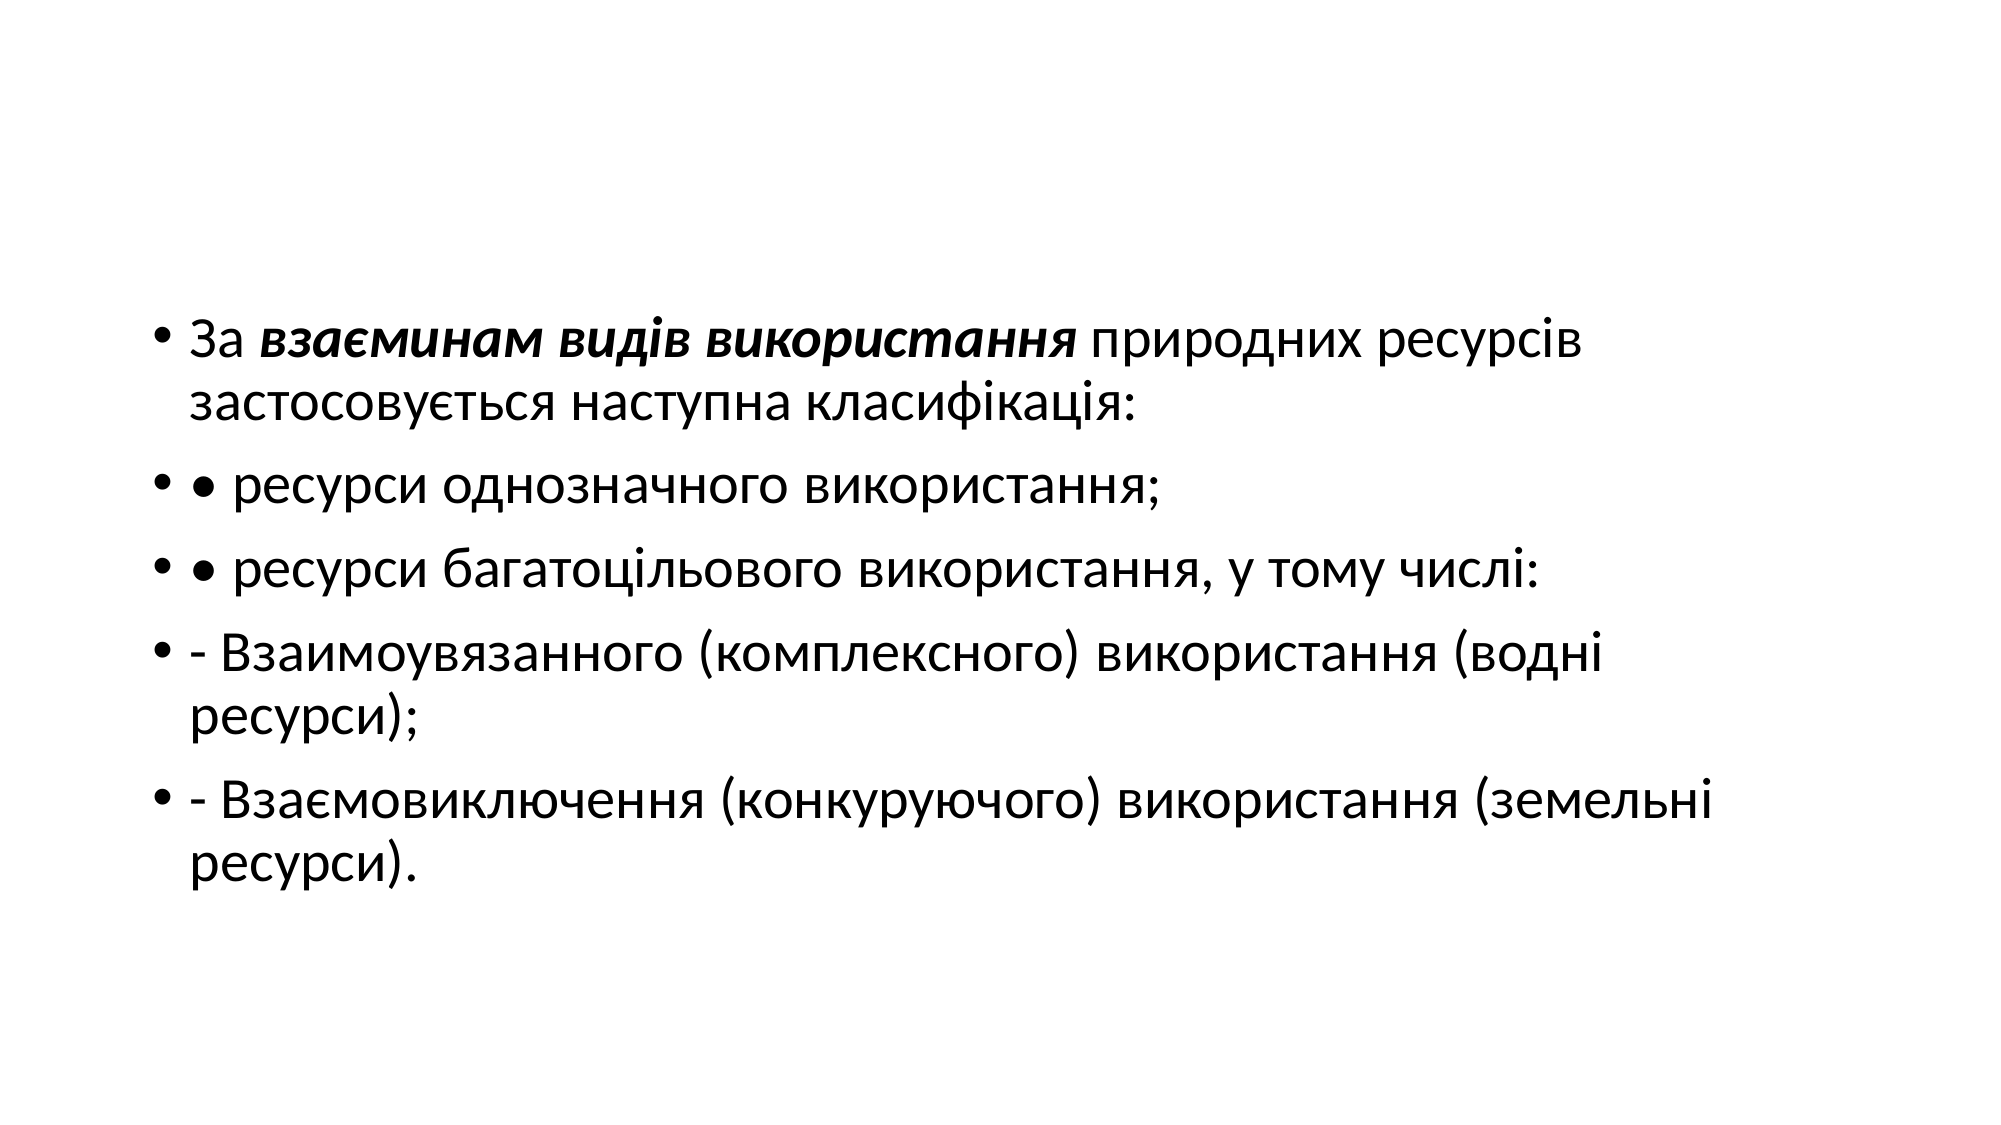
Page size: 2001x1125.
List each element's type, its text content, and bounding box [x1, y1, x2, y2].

list За взаєминам видів використання природних ресурсів застосовується наступна класифікація: • ресурси однозначного використання; • ресурси багатоцільового використання, у тому числі: - Взаимоувязанного (комплексного) використання (водні ресурси); - Взаємовиключення (конкуруючого) використання (земельні ресурси). [137, 299, 1863, 1014]
